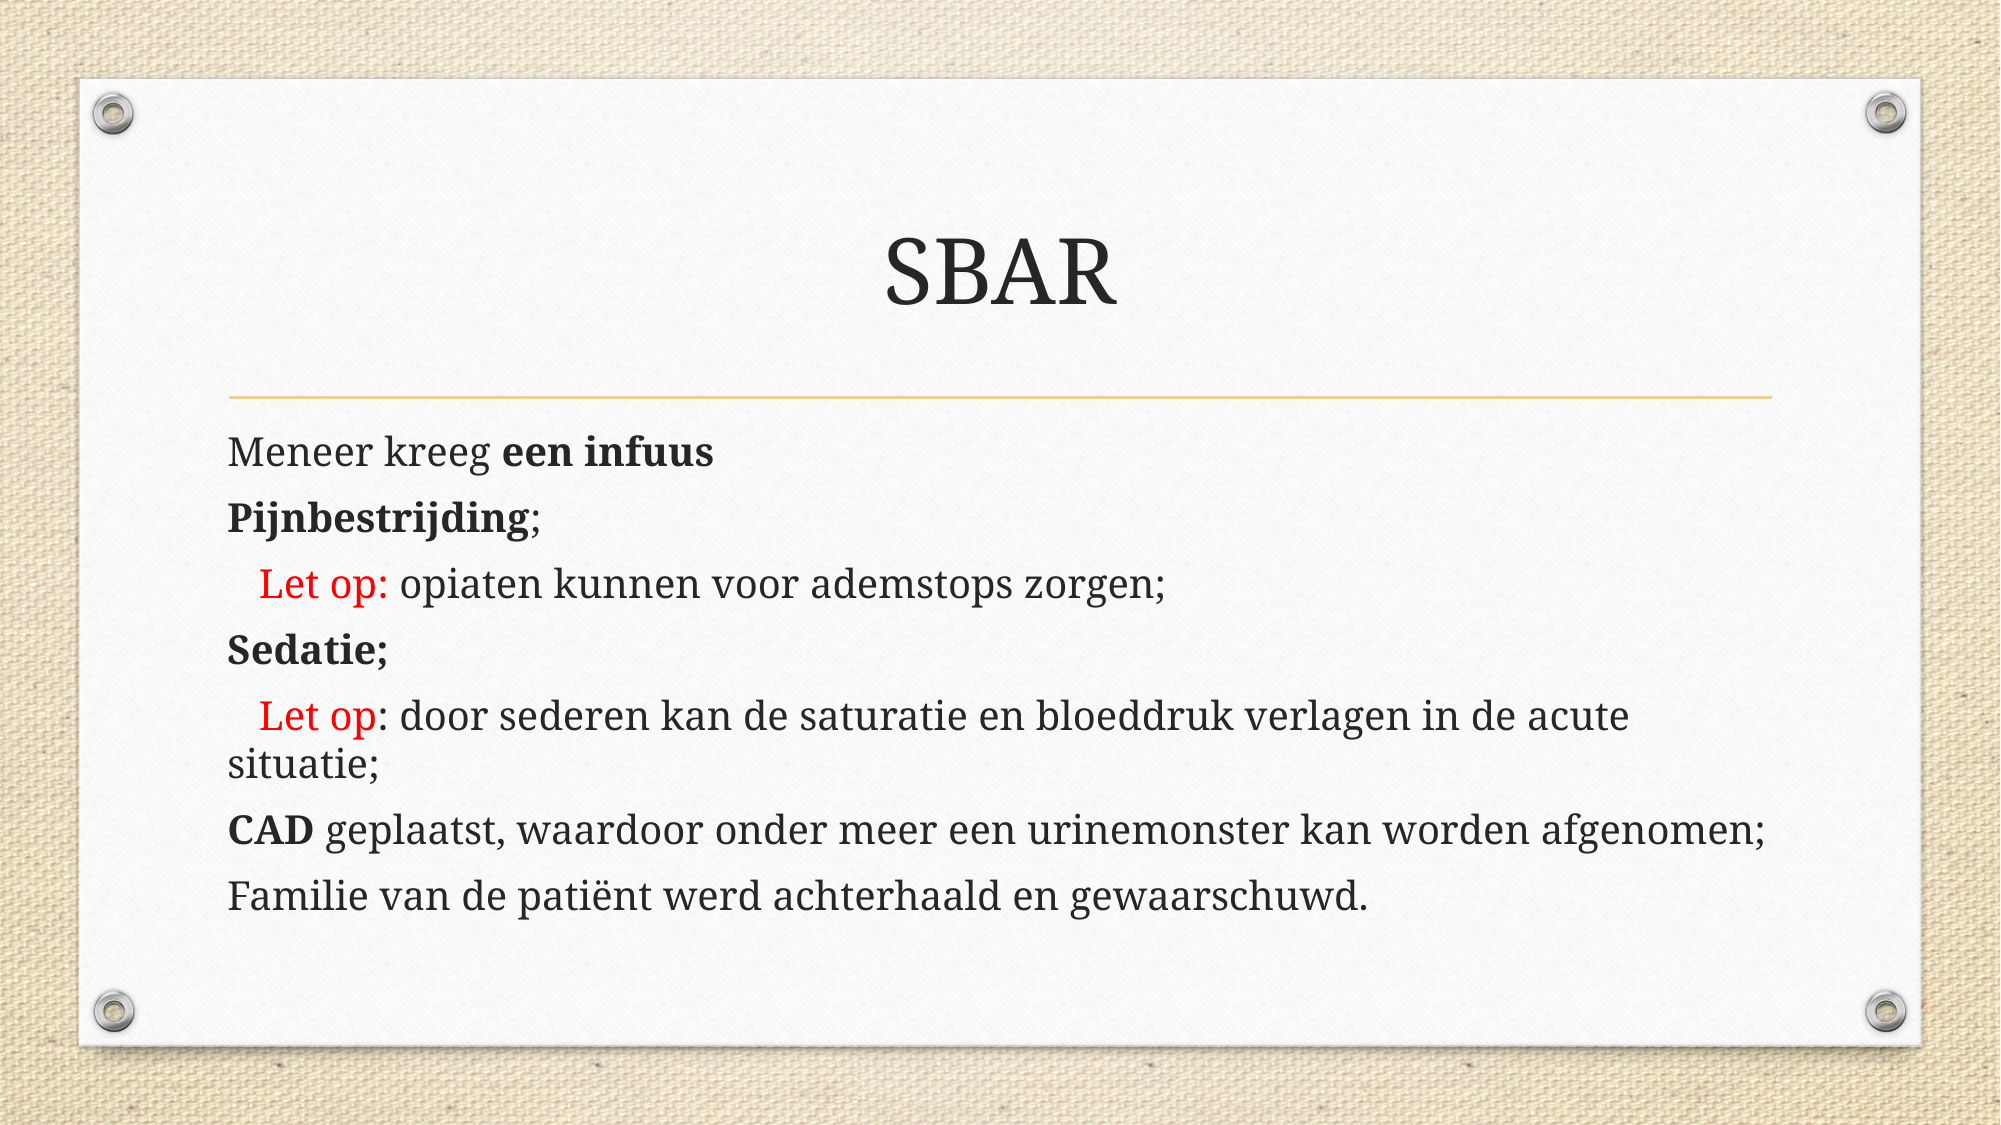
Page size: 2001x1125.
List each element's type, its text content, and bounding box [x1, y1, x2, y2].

list Meneer kreeg een infuus Pijnbestrijding; Let op: opiaten kunnen voor ademstops zorgen; Sedatie; Let op: door sederen kan de saturatie en bloeddruk verlagen in de acute situatie; CAD geplaatst, waardoor onder meer een urinemonster kan worden afgenomen; Familie van de patiënt werd achterhaald en gewaarschuwd. [212, 419, 1788, 964]
picture [0, 0, 2001, 1125]
title SBAR [212, 161, 1788, 375]
